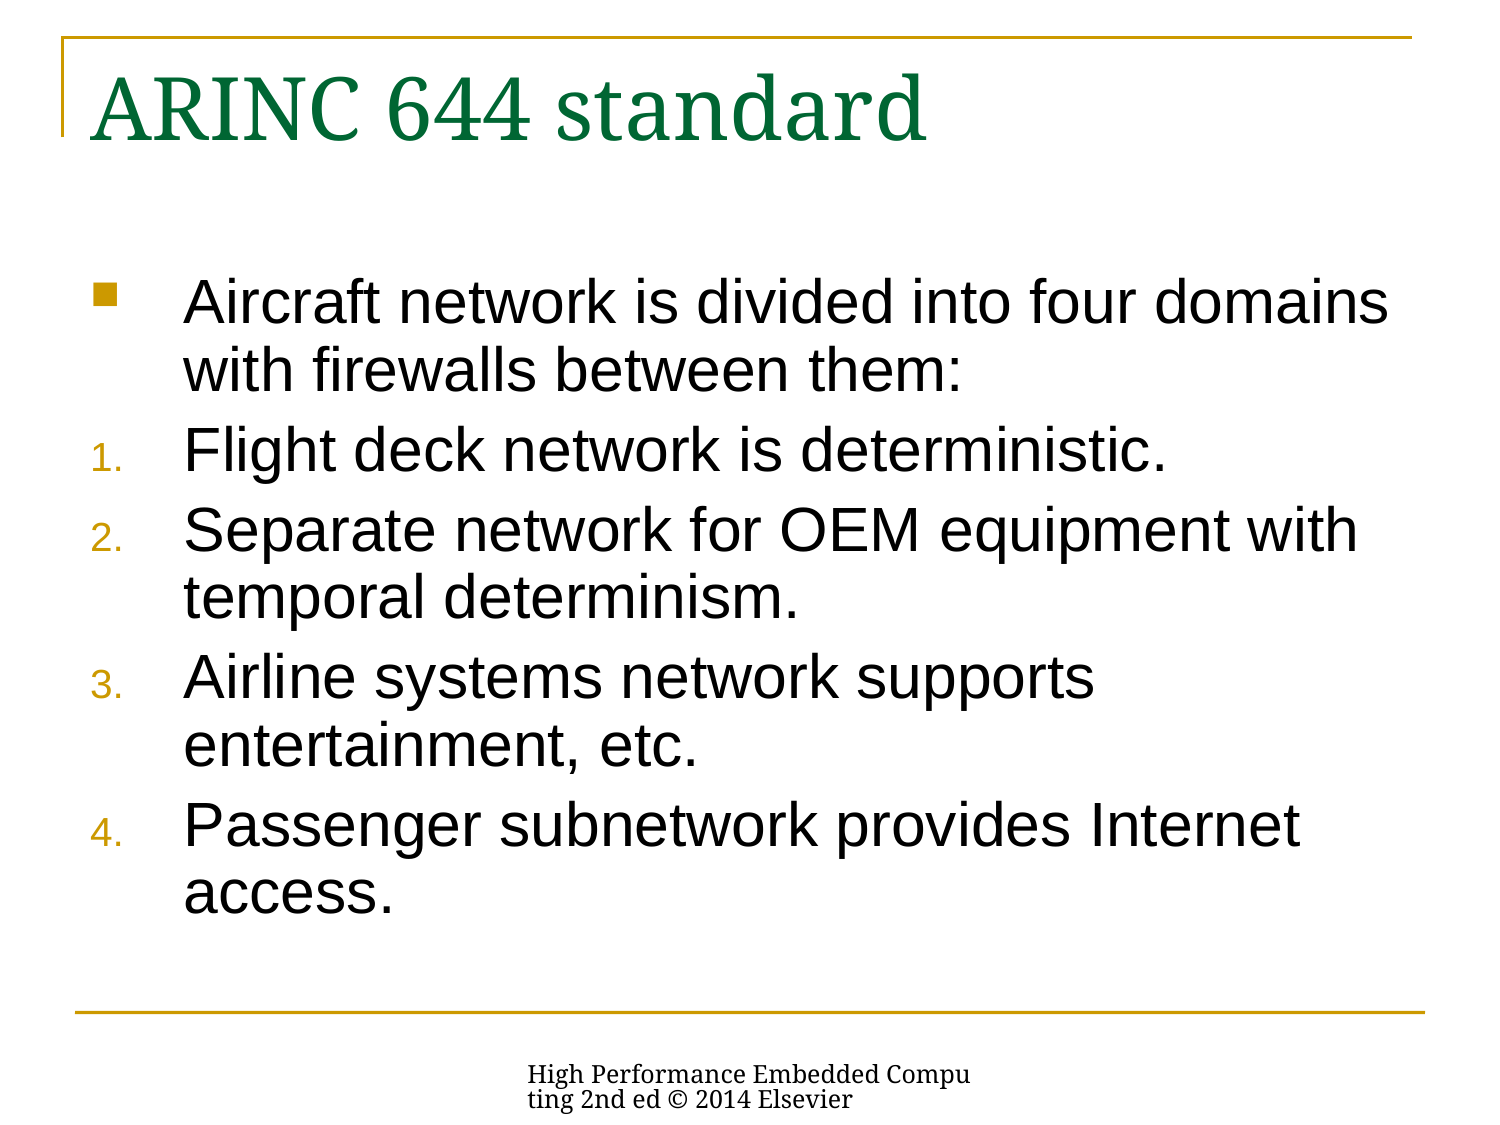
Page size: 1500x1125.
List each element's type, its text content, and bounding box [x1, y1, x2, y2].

footer High Performance Embedded Computing 2nd ed © 2014 Elsevier [512, 1025, 988, 1100]
title ARINC 644 standard [75, 45, 1425, 233]
list Aircraft network is divided into four domains with firewalls between them: Flight deck network is deterministic. Separate network for OEM equipment with temporal determinism. Airline systems network supports entertainment, etc. Passenger subnetwork provides Internet access. [75, 262, 1425, 1006]
